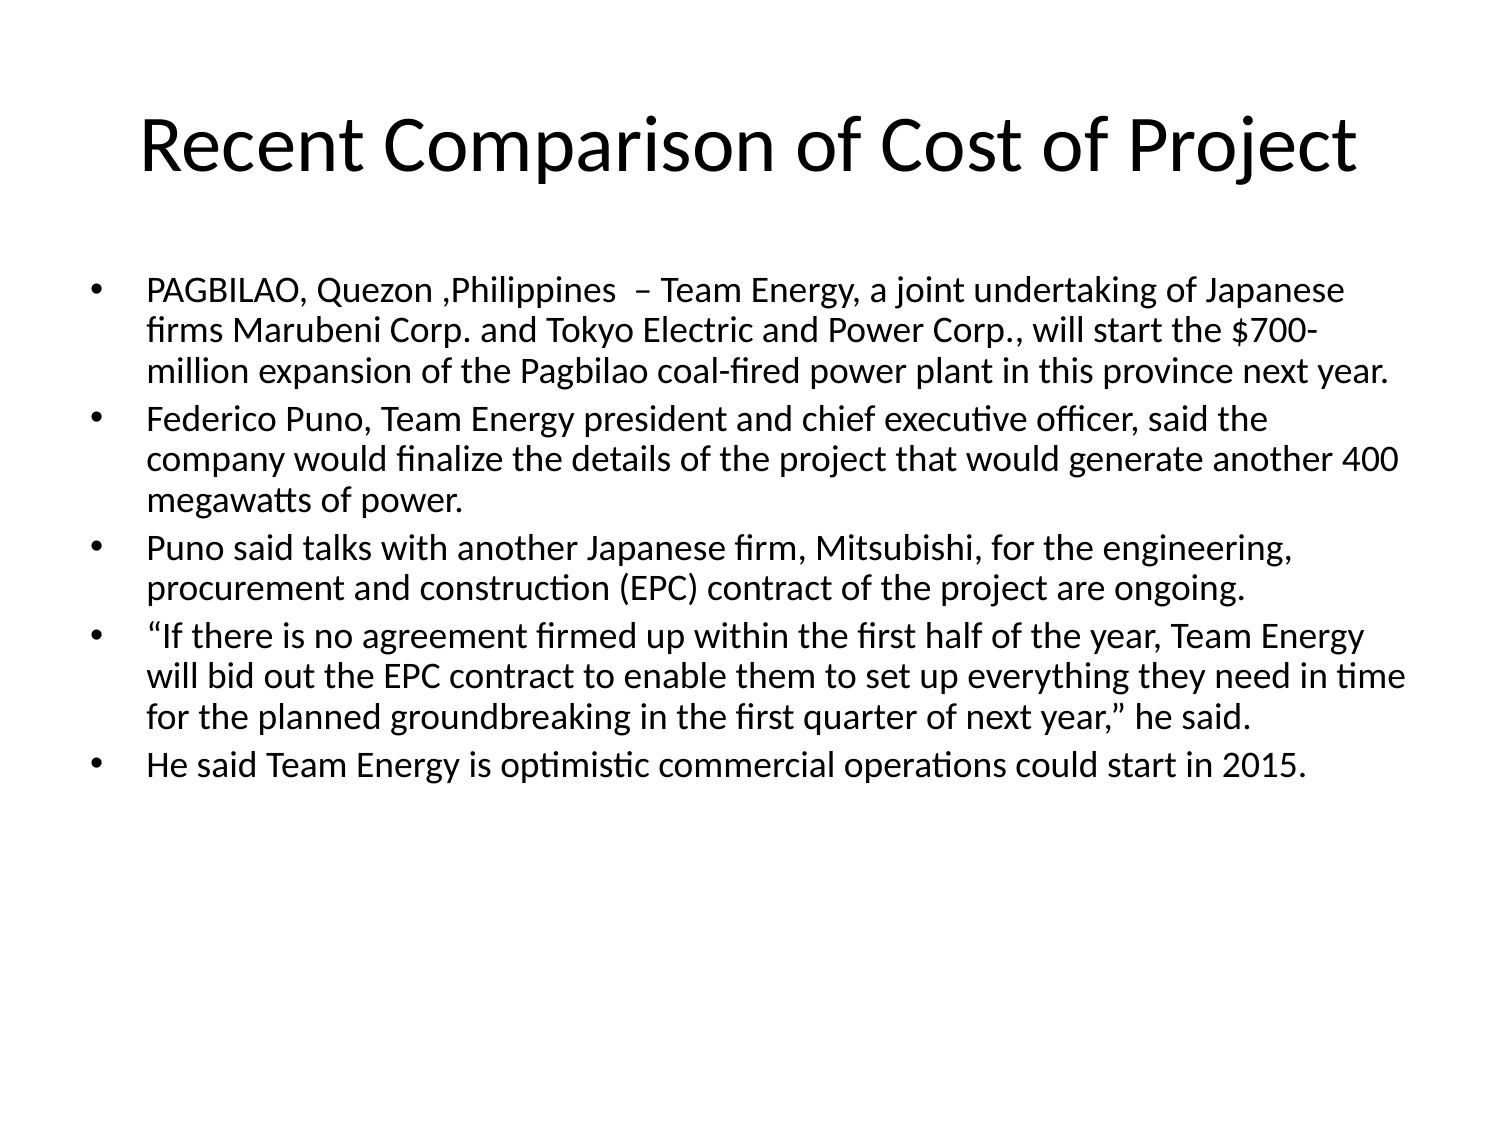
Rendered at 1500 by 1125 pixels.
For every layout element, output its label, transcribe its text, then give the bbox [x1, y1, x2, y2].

title Recent Comparison of Cost of Project [75, 45, 1425, 233]
list PAGBILAO, Quezon ,Philippines – Team Energy, a joint undertaking of Japanese firms Marubeni Corp. and Tokyo Electric and Power Corp., will start the $700-million expansion of the Pagbilao coal-fired power plant in this province next year. Federico Puno, Team Energy president and chief executive officer, said the company would finalize the details of the project that would generate another 400 megawatts of power. Puno said talks with another Japanese firm, Mitsubishi, for the engineering, procurement and construction (EPC) contract of the project are ongoing. “If there is no agreement firmed up within the first half of the year, Team Energy will bid out the EPC contract to enable them to set up everything they need in time for the planned groundbreaking in the first quarter of next year,” he said. He said Team Energy is optimistic commercial operations could start in 2015. [75, 262, 1425, 1005]
